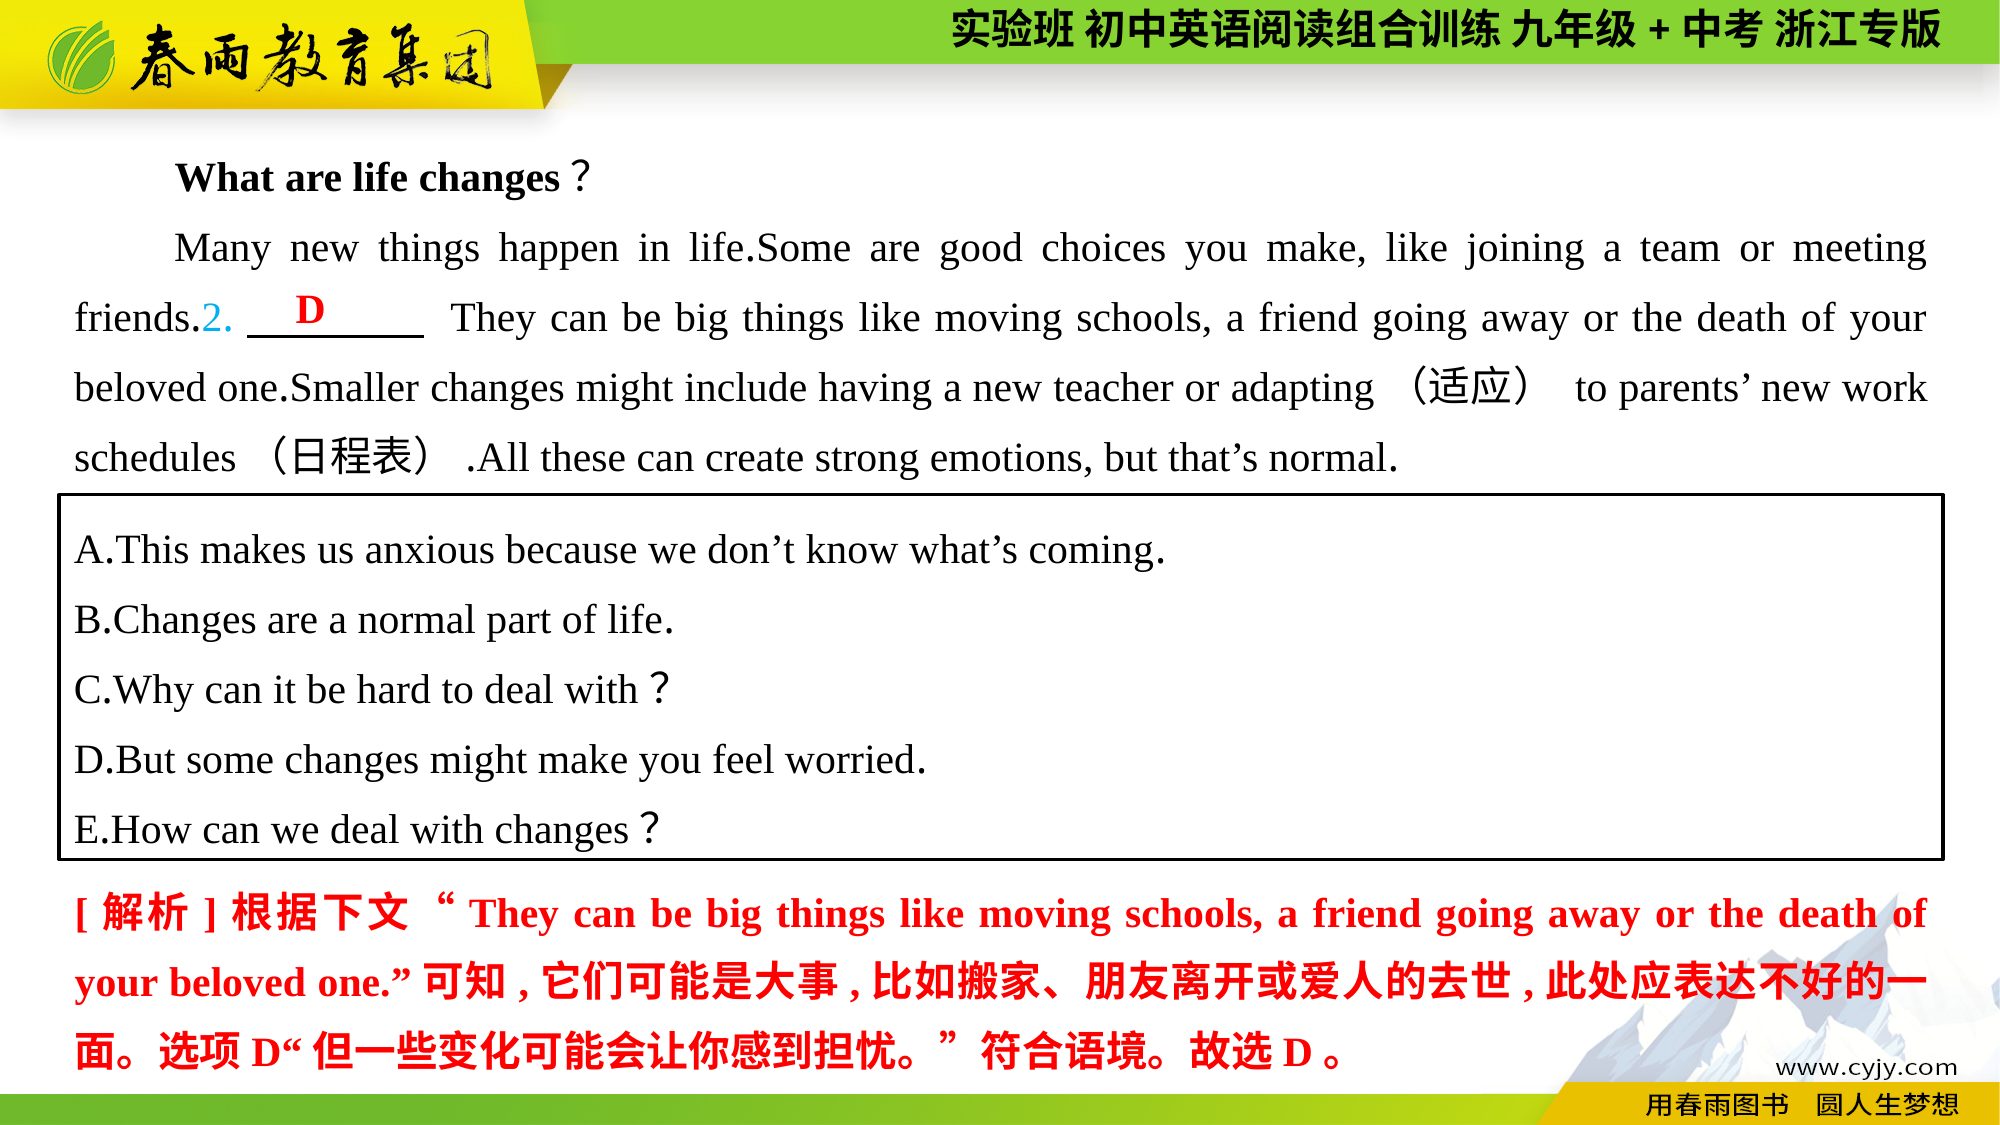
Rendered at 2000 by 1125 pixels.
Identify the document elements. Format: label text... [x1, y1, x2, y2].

text_box D [280, 254, 341, 340]
list What are life changes？ Many new things happen in life.Some are good choices you make, like joining a team or meeting friends.2. They can be big things like moving schools, a friend going away or the death of your beloved one.Smaller changes might include having a new teacher or adapting（适应） to parents’ new work schedules（日程表）.All these can create strong emotions, but that’s normal. [59, 122, 1944, 483]
text_box A.This makes us anxious because we don’t know what’s coming. B.Changes are a normal part of life. C.Why can it be hard to deal with？ D.But some changes might make you feel worried. E.How can we deal with changes？ [58, 494, 1944, 860]
picture [0, 0, 2000, 1125]
text_box [解析]根据下文“They can be big things like moving schools, a friend going away or the death of your beloved one.”可知,它们可能是大事,比如搬家、朋友离开或爱人的去世,此处应表达不好的一面。选项D“但一些变化可能会让你感到担忧。”符合语境。故选D。 [59, 857, 1944, 1083]
